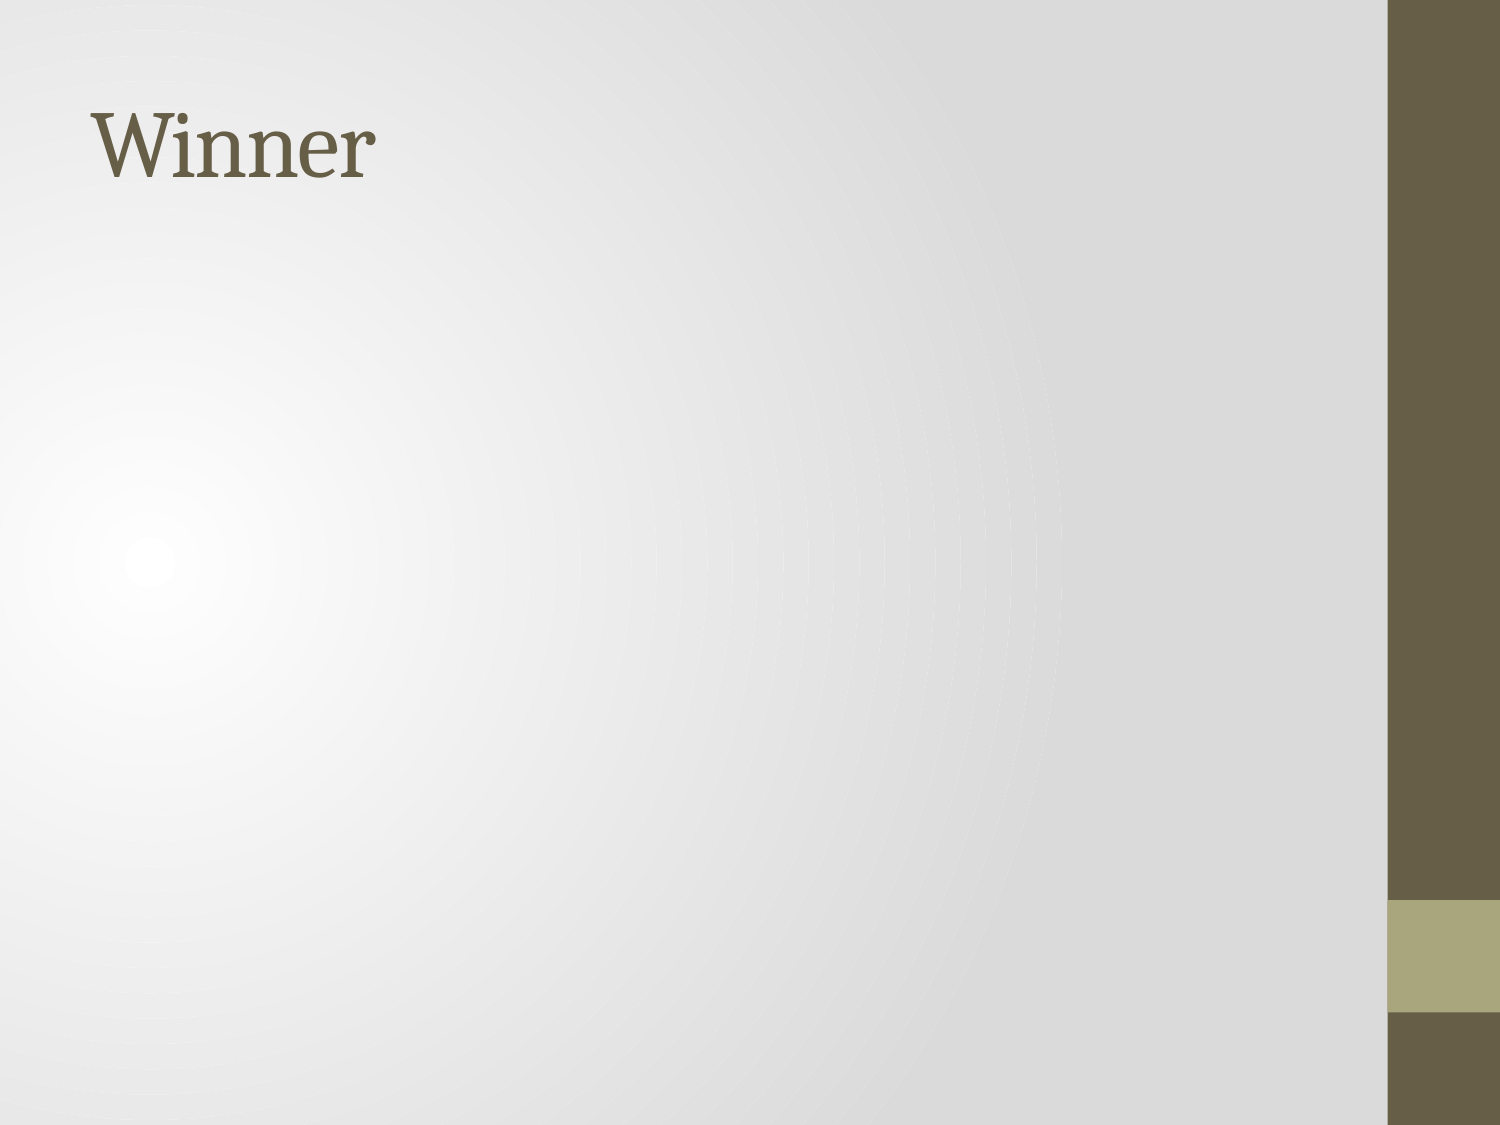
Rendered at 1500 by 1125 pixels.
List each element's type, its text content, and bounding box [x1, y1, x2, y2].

title Winner [75, 45, 1325, 233]
